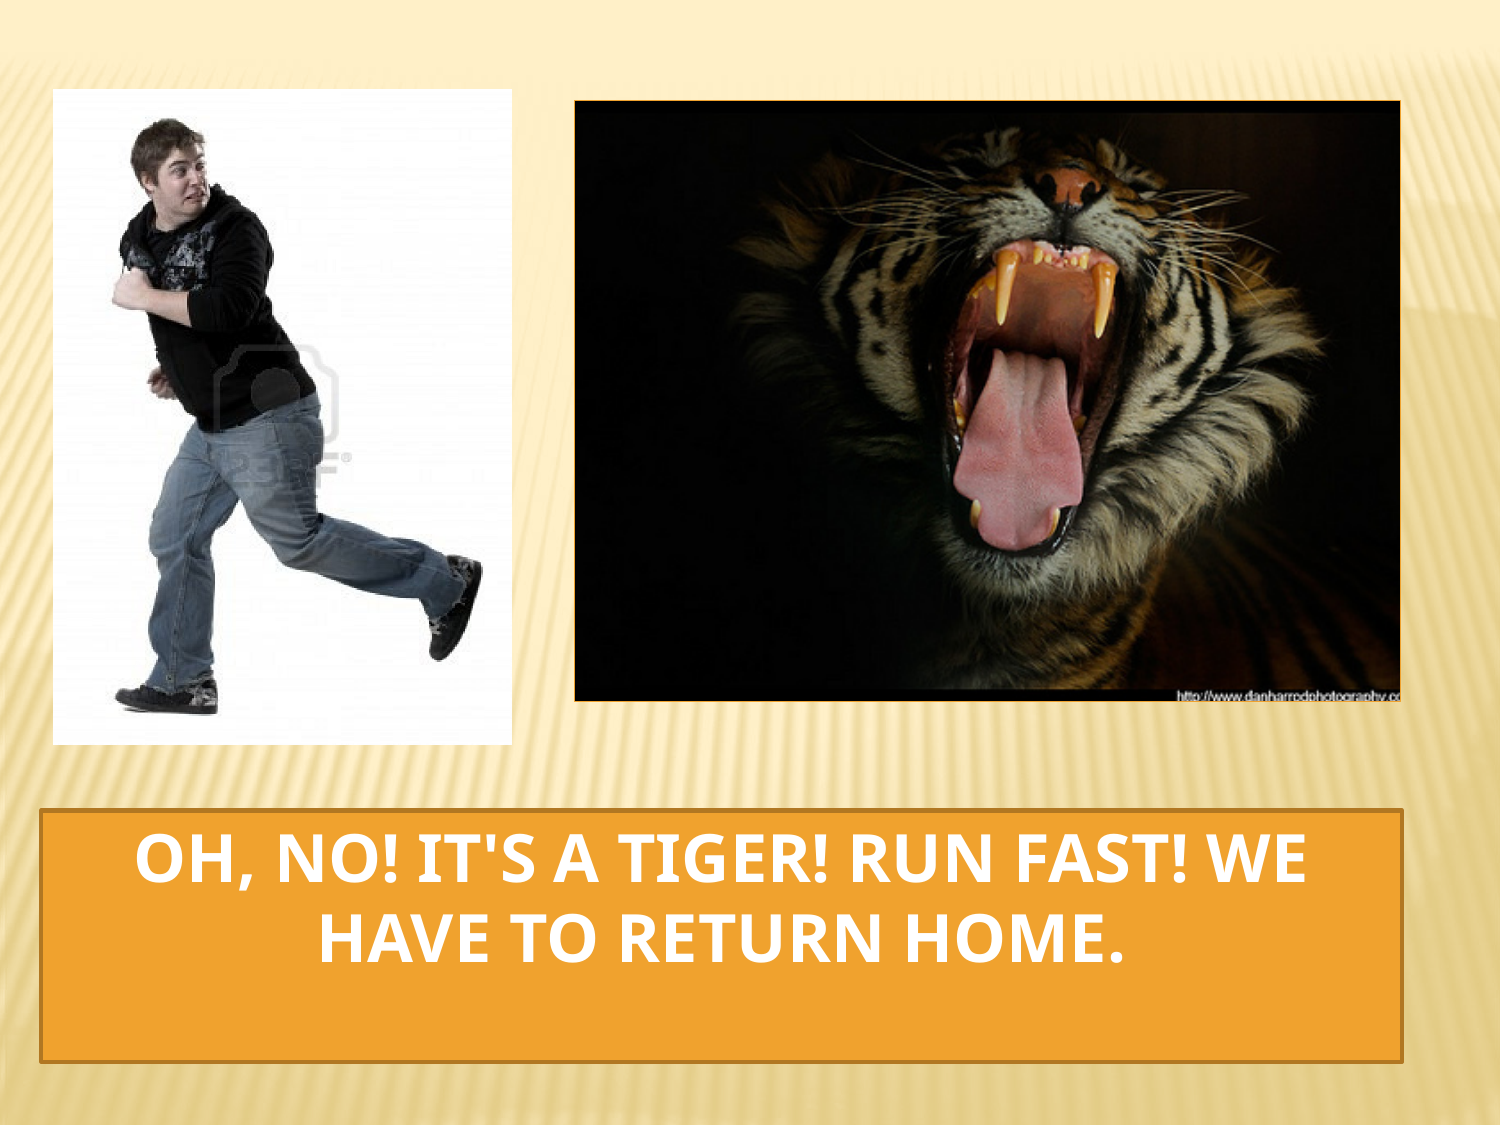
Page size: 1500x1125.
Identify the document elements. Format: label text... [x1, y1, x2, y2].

title Oh, no! It's a tiger! Run fast! We have to return home. [39, 808, 1404, 1064]
picture [574, 100, 1401, 702]
picture [52, 89, 512, 746]
